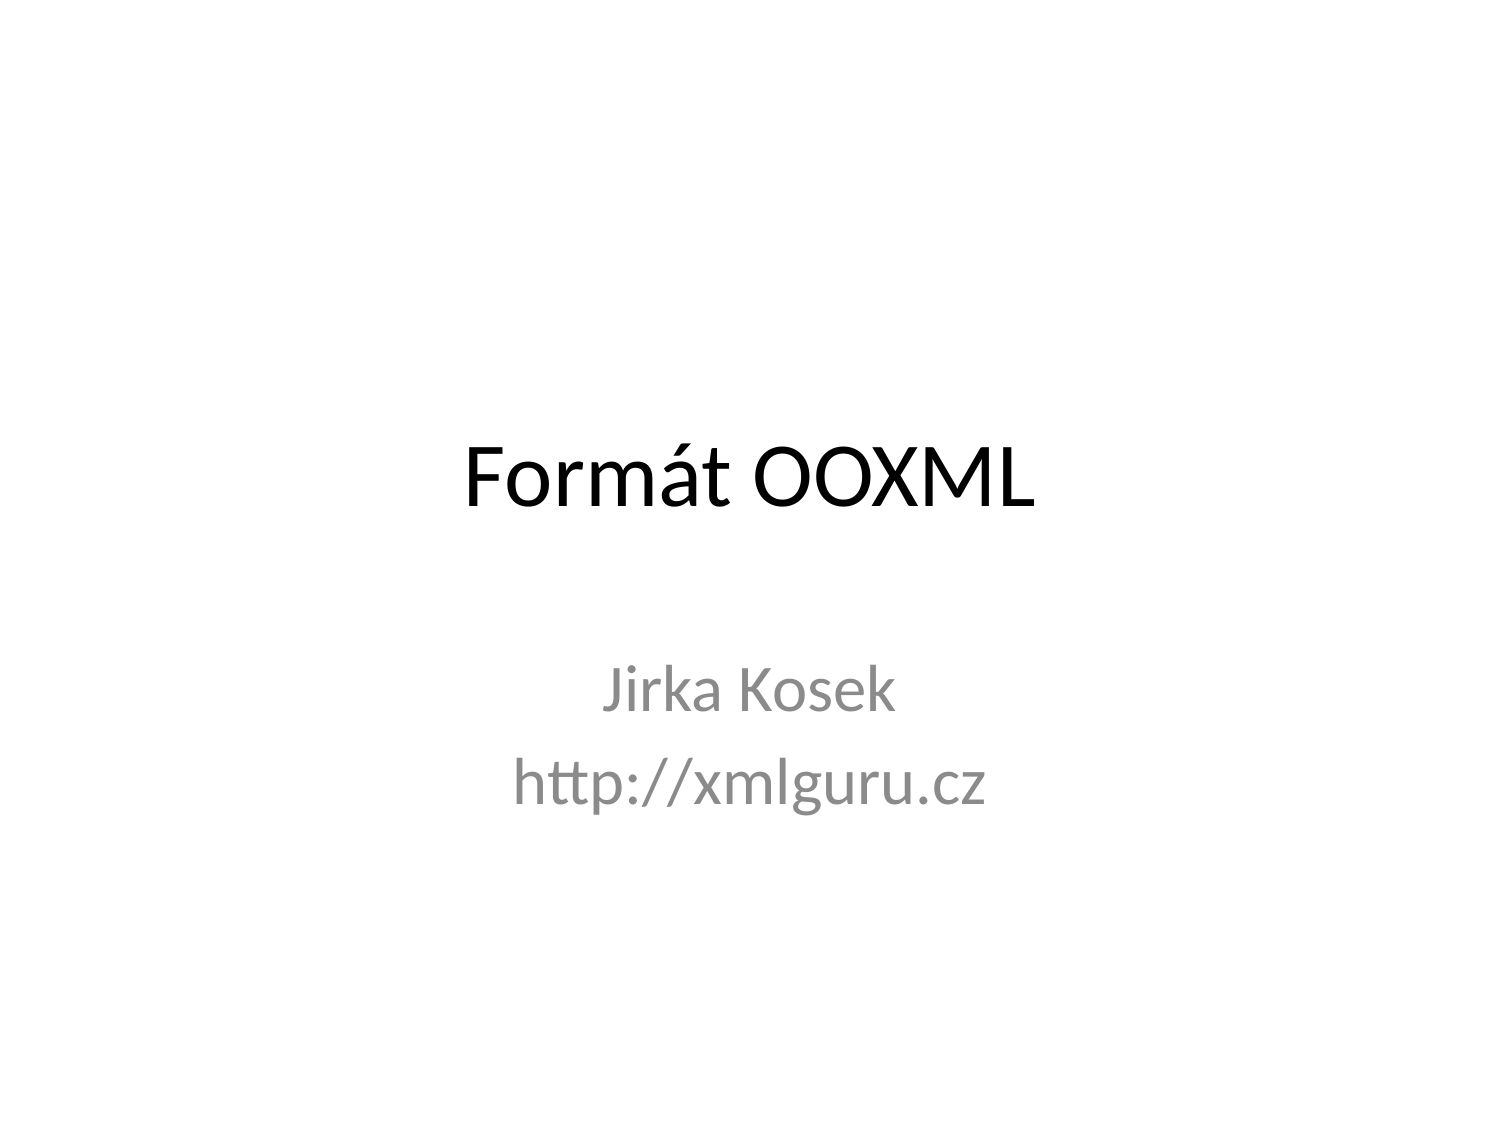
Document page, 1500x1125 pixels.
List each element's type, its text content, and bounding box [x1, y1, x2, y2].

title Formát OOXML [112, 349, 1388, 591]
subtitle Jirka Kosek http://xmlguru.cz [225, 637, 1275, 925]
